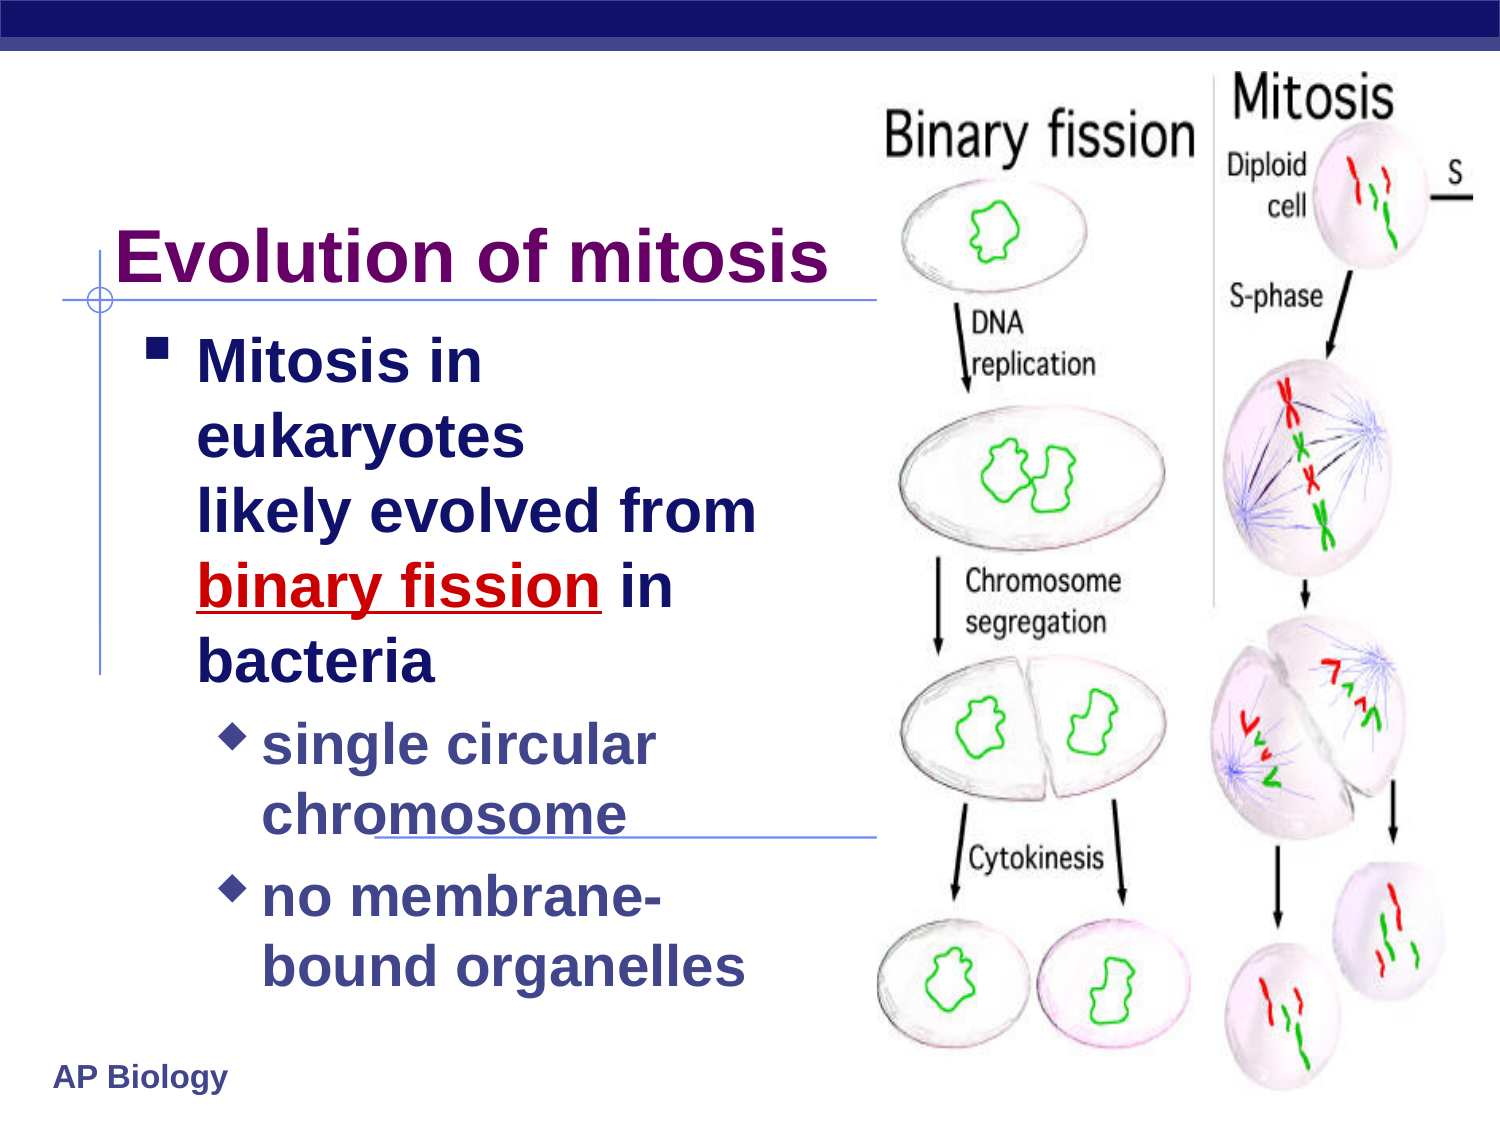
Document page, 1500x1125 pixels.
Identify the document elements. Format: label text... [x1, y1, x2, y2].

picture [876, 71, 1474, 1095]
title Evolution of mitosis [99, 199, 851, 301]
list Mitosis in eukaryotes likely evolved from binary fission in bacteria single circular chromosome no membrane-bound organelles [124, 312, 801, 1038]
